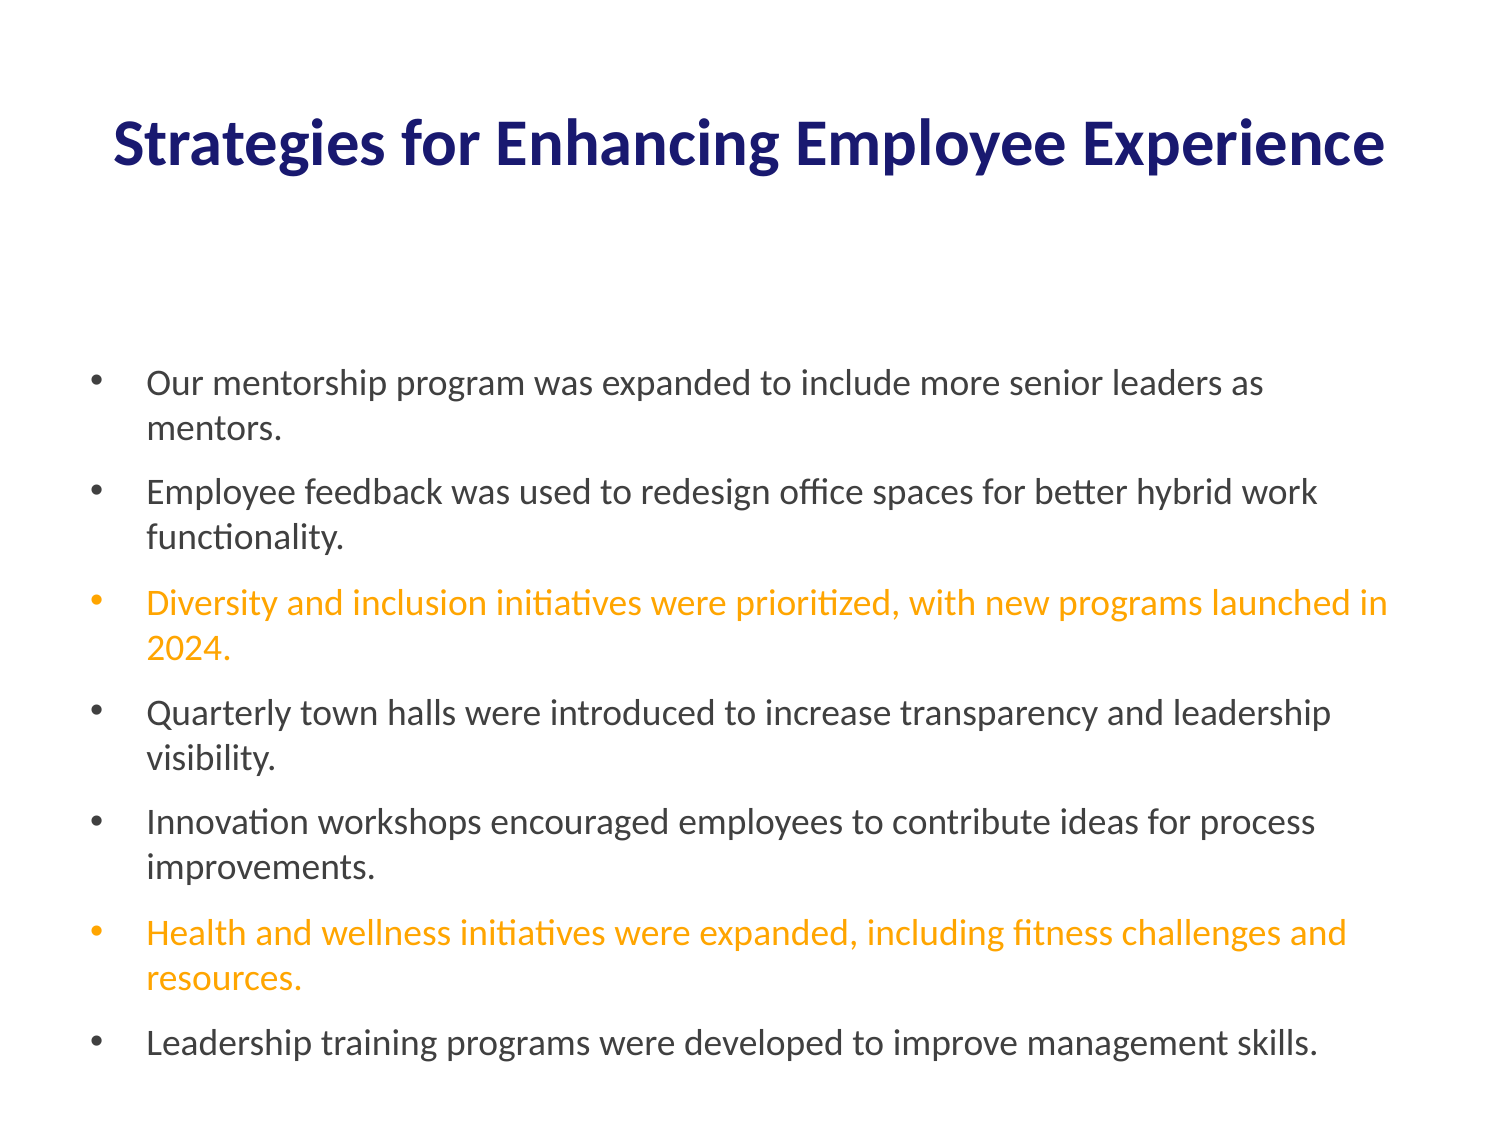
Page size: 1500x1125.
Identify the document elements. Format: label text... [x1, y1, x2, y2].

list Our mentorship program was expanded to include more senior leaders as mentors. Employee feedback was used to redesign office spaces for better hybrid work functionality. Diversity and inclusion initiatives were prioritized, with new programs launched in 2024. Quarterly town halls were introduced to increase transparency and leadership visibility. Innovation workshops encouraged employees to contribute ideas for process improvements. Health and wellness initiatives were expanded, including fitness challenges and resources. Leadership training programs were developed to improve management skills. [75, 262, 1425, 1005]
title Strategies for Enhancing Employee Experience [75, 45, 1425, 233]
